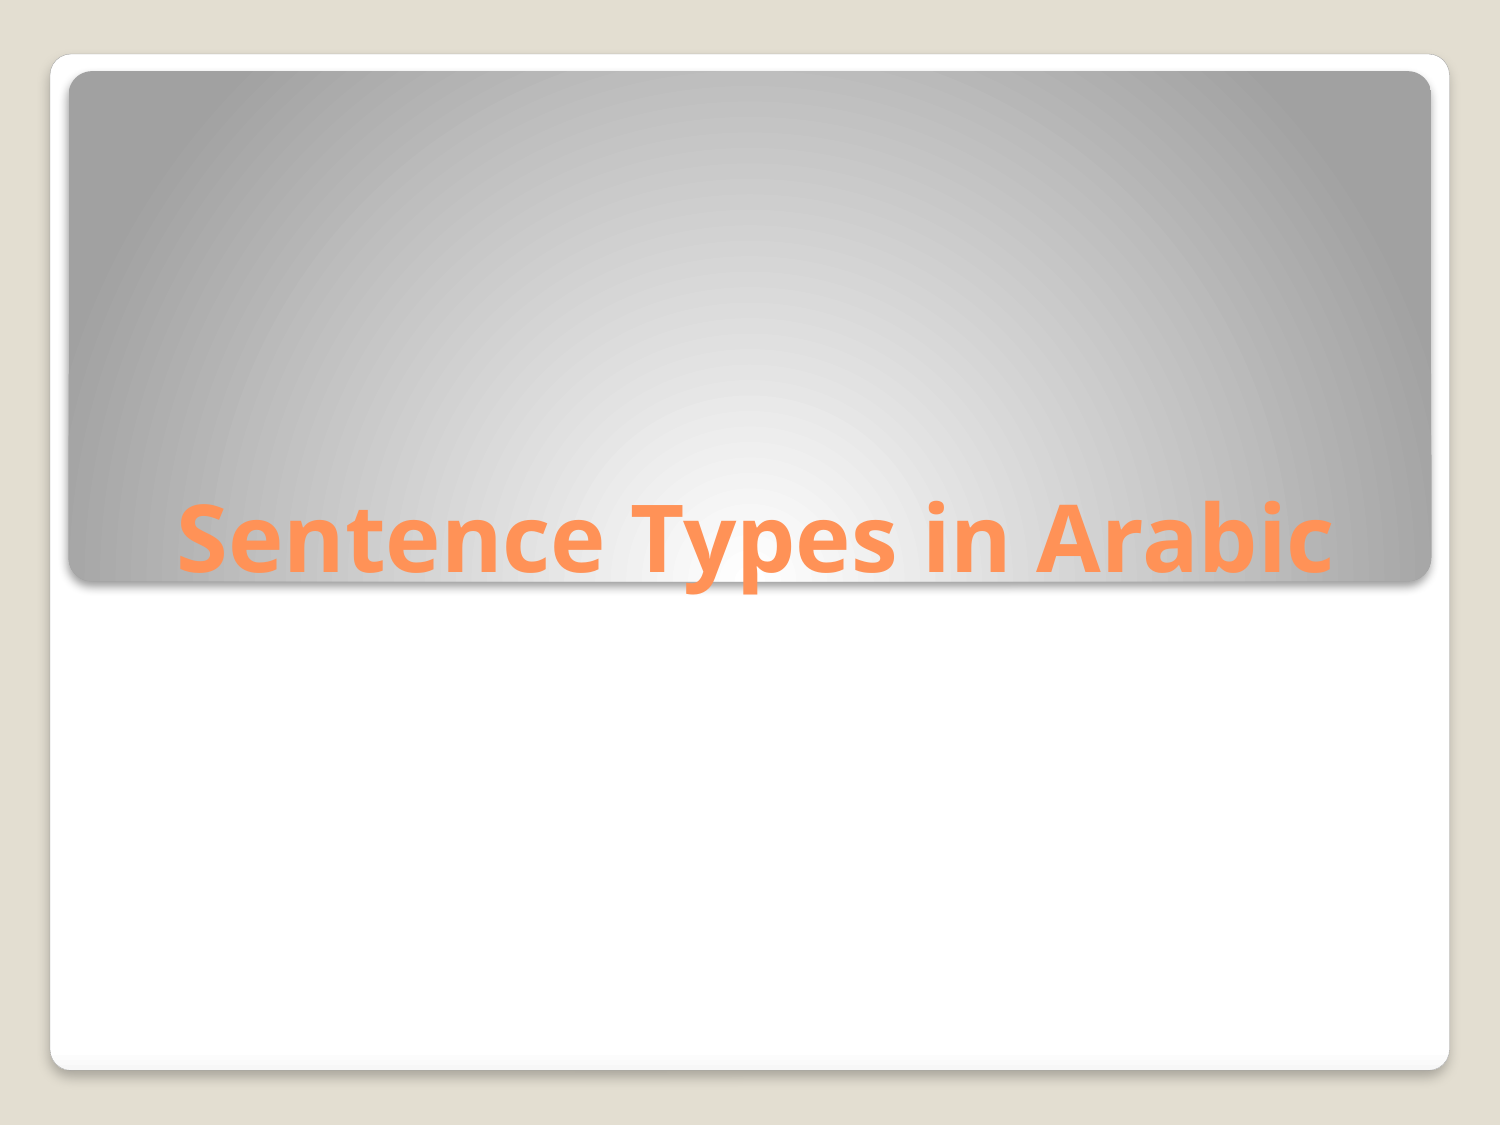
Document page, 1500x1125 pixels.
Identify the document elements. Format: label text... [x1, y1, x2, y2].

title Sentence Types in Arabic [118, 298, 1394, 599]
